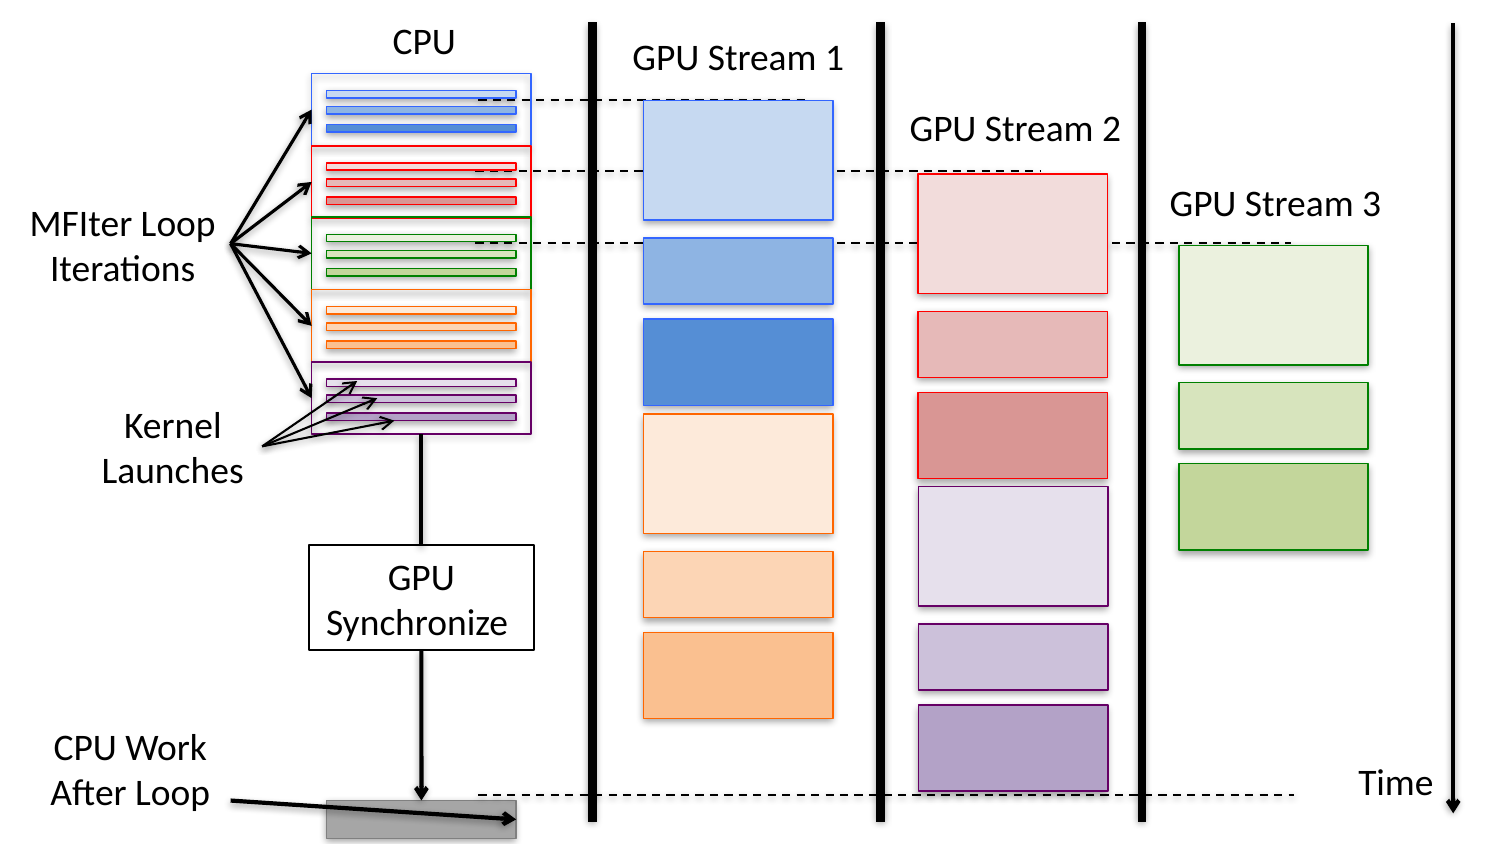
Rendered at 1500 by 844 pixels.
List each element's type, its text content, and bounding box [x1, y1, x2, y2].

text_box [317, 216, 532, 289]
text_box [918, 486, 1109, 792]
text_box [326, 817, 517, 839]
text_box [328, 800, 517, 819]
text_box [643, 413, 834, 719]
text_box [1178, 245, 1337, 551]
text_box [261, 420, 395, 448]
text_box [230, 181, 312, 242]
text_box CPU [377, 9, 471, 70]
text_box GPU Stream 2 [894, 96, 1133, 157]
text_box MFIter Loop Iterations [14, 191, 224, 296]
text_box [643, 100, 834, 406]
text_box CPU Work After Loop [14, 715, 246, 821]
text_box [316, 289, 532, 361]
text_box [261, 397, 378, 420]
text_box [230, 243, 312, 399]
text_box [311, 73, 532, 145]
text_box GPU Stream 1 [617, 26, 860, 86]
text_box GPU Synchronize [308, 545, 534, 651]
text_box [917, 173, 1108, 479]
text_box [316, 145, 532, 216]
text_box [1342, 22, 1454, 814]
text_box Kernel Launches [83, 393, 263, 499]
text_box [316, 380, 358, 396]
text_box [230, 109, 312, 181]
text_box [230, 800, 327, 820]
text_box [316, 361, 532, 435]
text_box GPU Stream 3 [1154, 171, 1337, 232]
